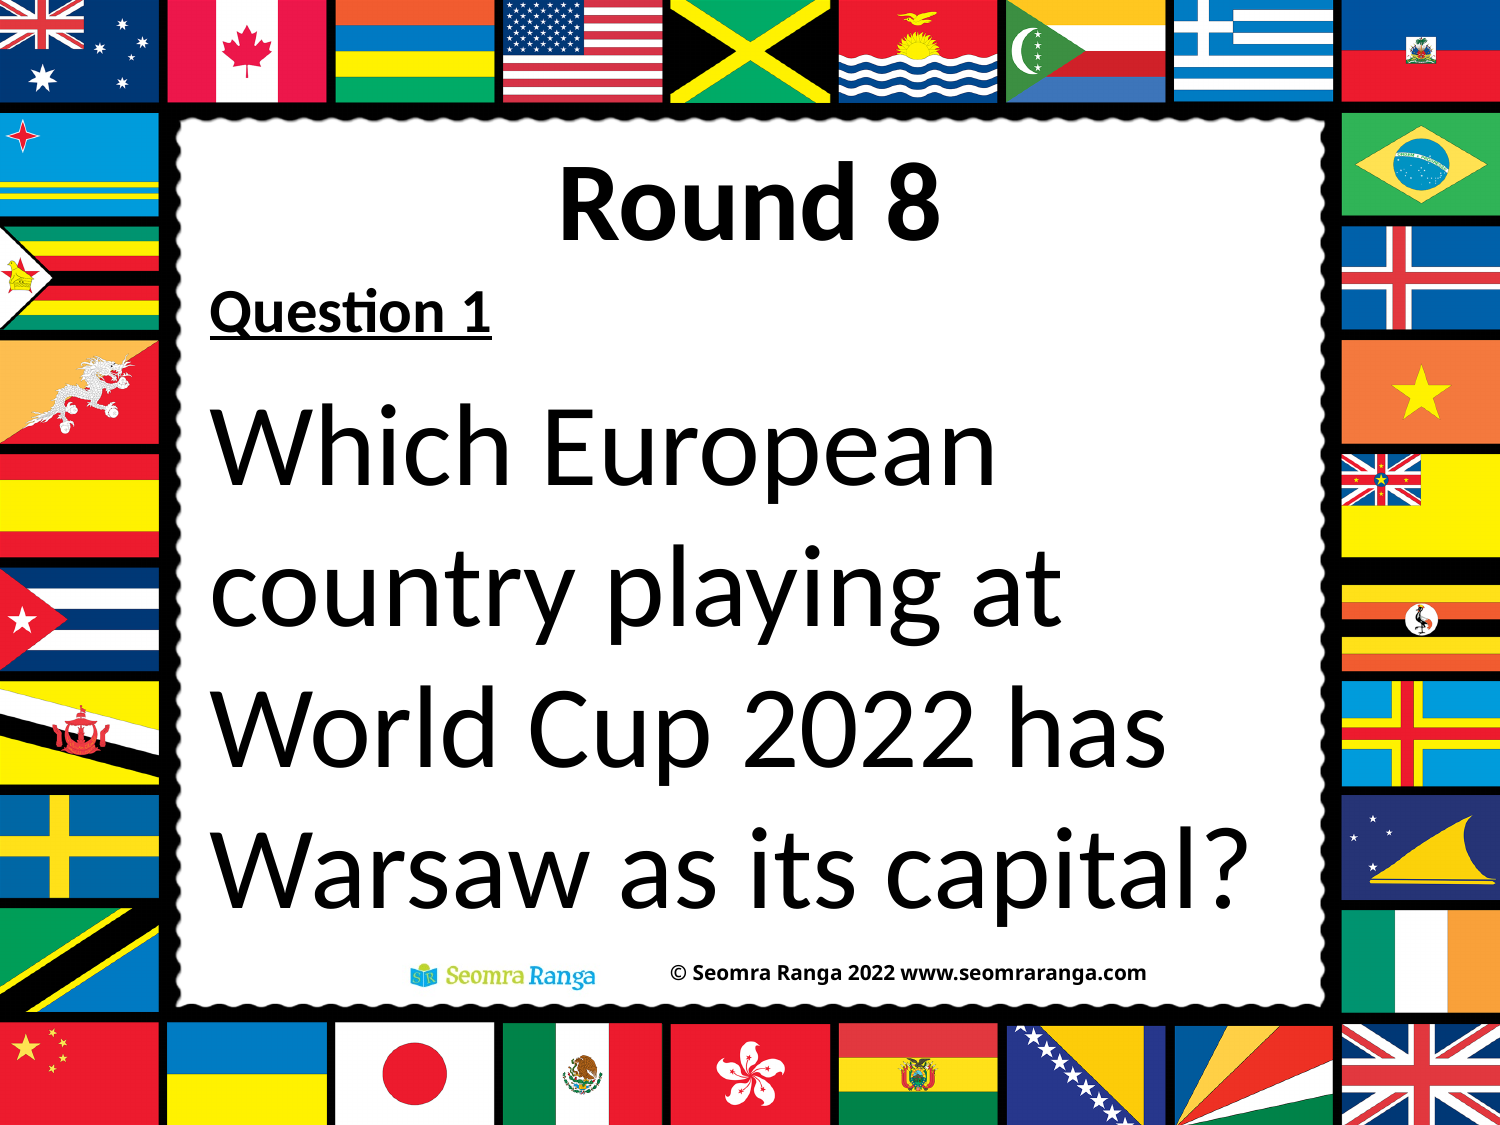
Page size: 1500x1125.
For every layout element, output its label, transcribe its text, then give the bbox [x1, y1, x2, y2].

picture [0, 0, 1500, 1125]
title Round 8 [183, 101, 1317, 290]
list Question 1 Which European country playing at World Cup 2022 has Warsaw as its capital? [194, 261, 1306, 953]
text_box © Seomra Ranga 2022 www.seomraranga.com [631, 953, 1187, 993]
picture [10, 122, 36, 150]
